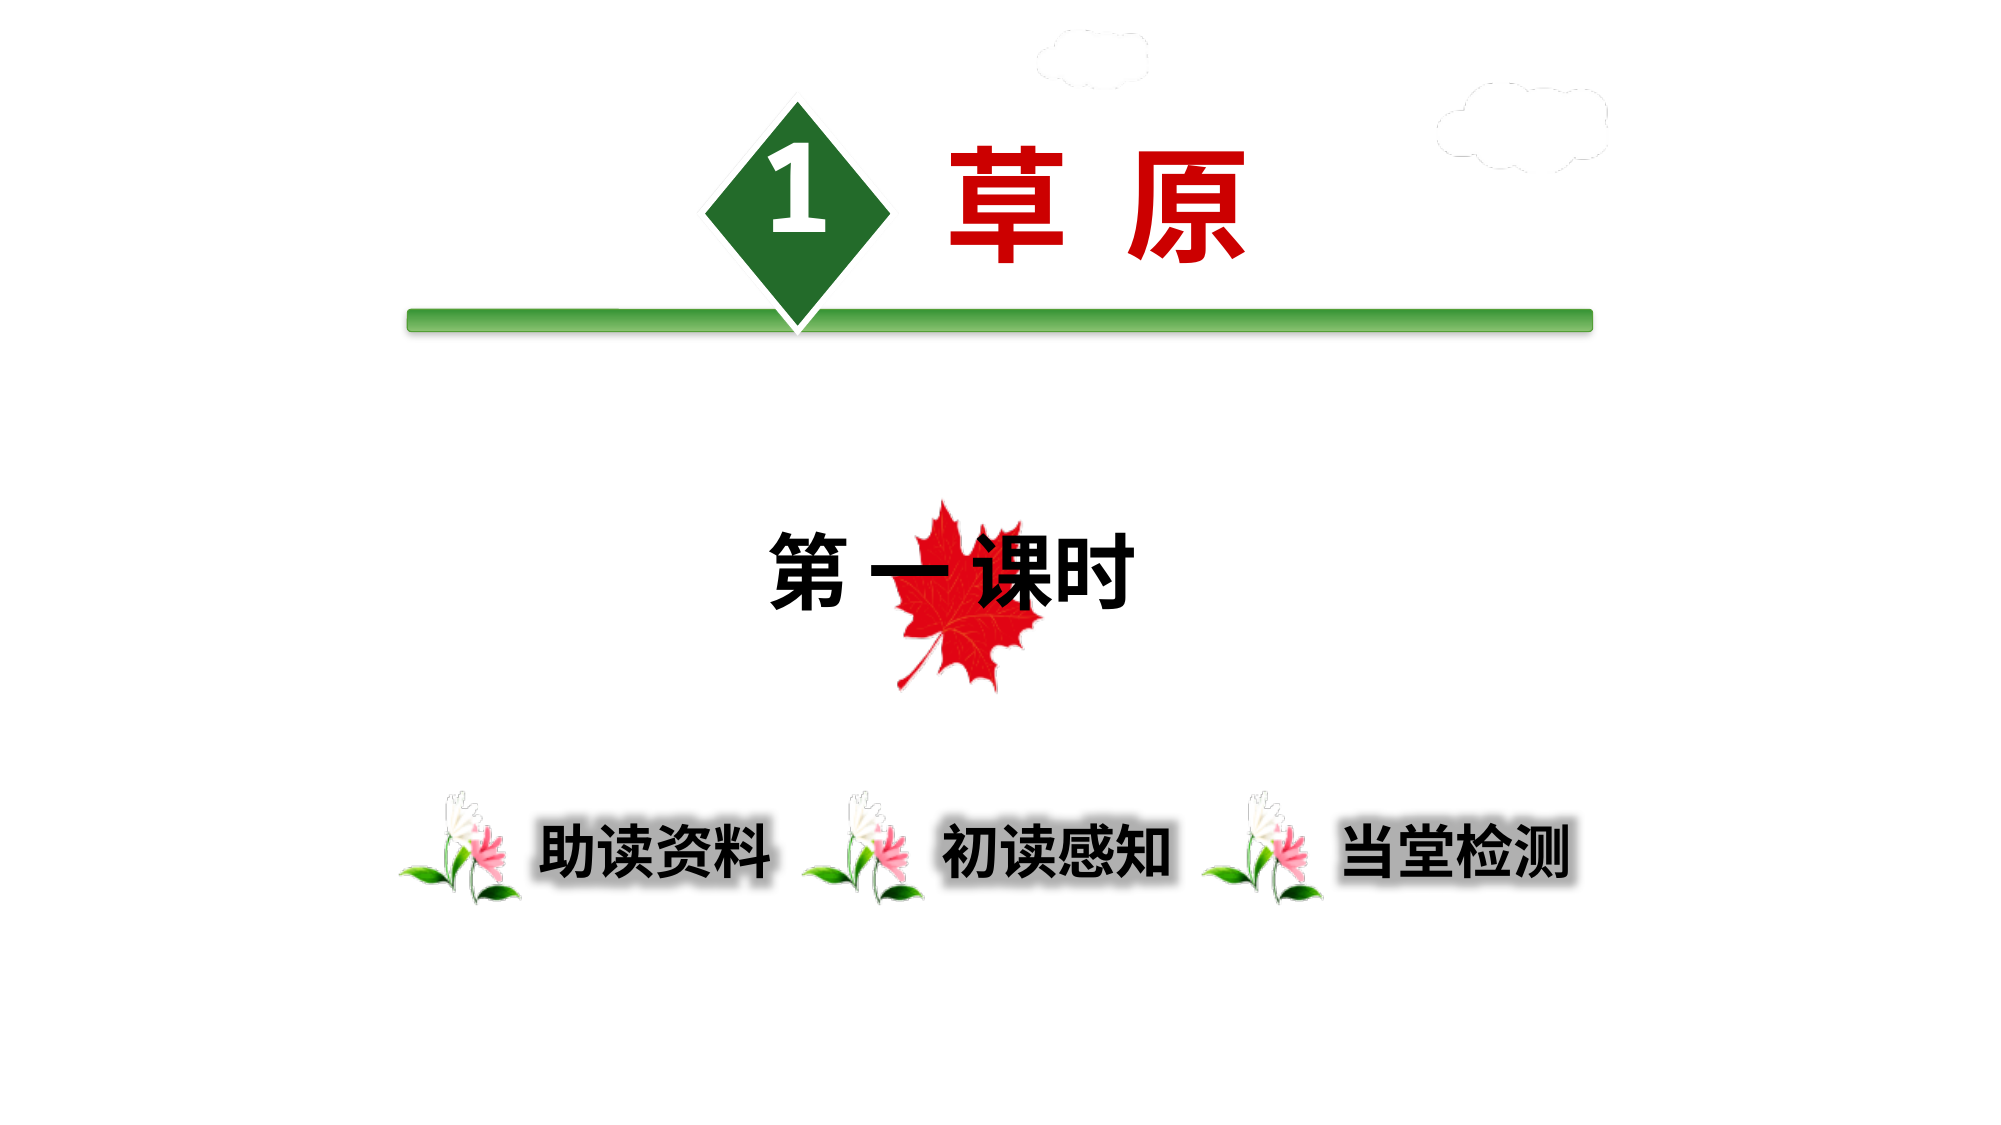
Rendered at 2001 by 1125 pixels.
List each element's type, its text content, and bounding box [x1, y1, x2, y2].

text_box 第 一 课时 [1056, 513, 1274, 628]
picture [882, 490, 1056, 713]
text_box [390, 779, 1609, 916]
text_box [406, 308, 794, 333]
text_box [700, 96, 1319, 331]
picture [1036, 29, 1149, 90]
text_box 第 一 课时 [751, 513, 882, 628]
picture [1436, 82, 1609, 174]
text_box [801, 308, 1594, 333]
